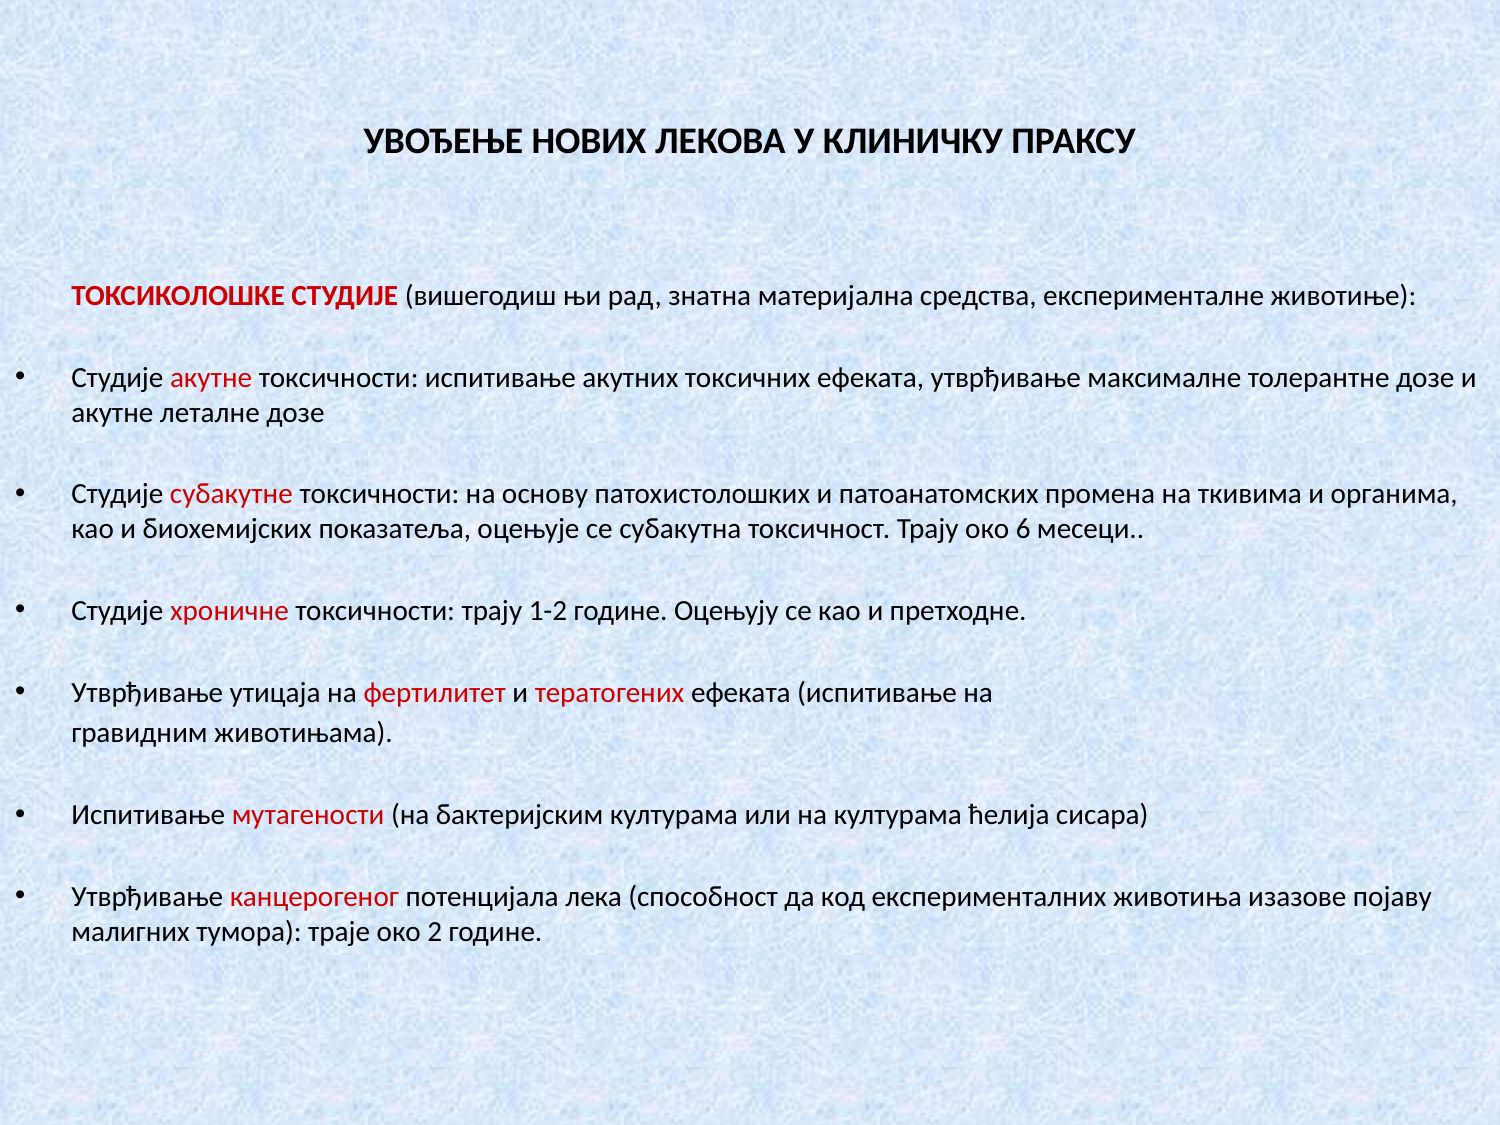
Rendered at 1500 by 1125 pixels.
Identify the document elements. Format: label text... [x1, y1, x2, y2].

list ТОКСИКОЛОШКЕ СТУДИЈЕ (вишегодиш њи рад, знатна материјална средства, експерименталне животиње): Студије акутне токсичности: испитивање акутних токсичних ефеката, утврђивање максималне толерантне дозе и акутне леталне дозе Студије субакутне токсичности: на основу патохистолошких и патоанатомских промена на ткивима и органима, као и биохемијских показатеља, оцењује се субакутна токсичност. Трају око 6 месеци.. Студије хроничне токсичности: трају 1-2 године. Оцењују се као и претходне. Утврђивање утицаја на фертилитет и тератогених ефеката (испитивање на гравидним животињама). Испитивање мутагености (на бактеријским културама или на културама ћелија сисара) Утврђивање канцерогеног потенцијала лека (способност да код експерименталних животиња изазове појаву малигних тумора): траје око 2 године. [0, 188, 1500, 1125]
title УВОЂЕЊЕ НОВИХ ЛЕКОВА У КЛИНИЧКУ ПРАКСУ [0, 0, 1500, 188]
